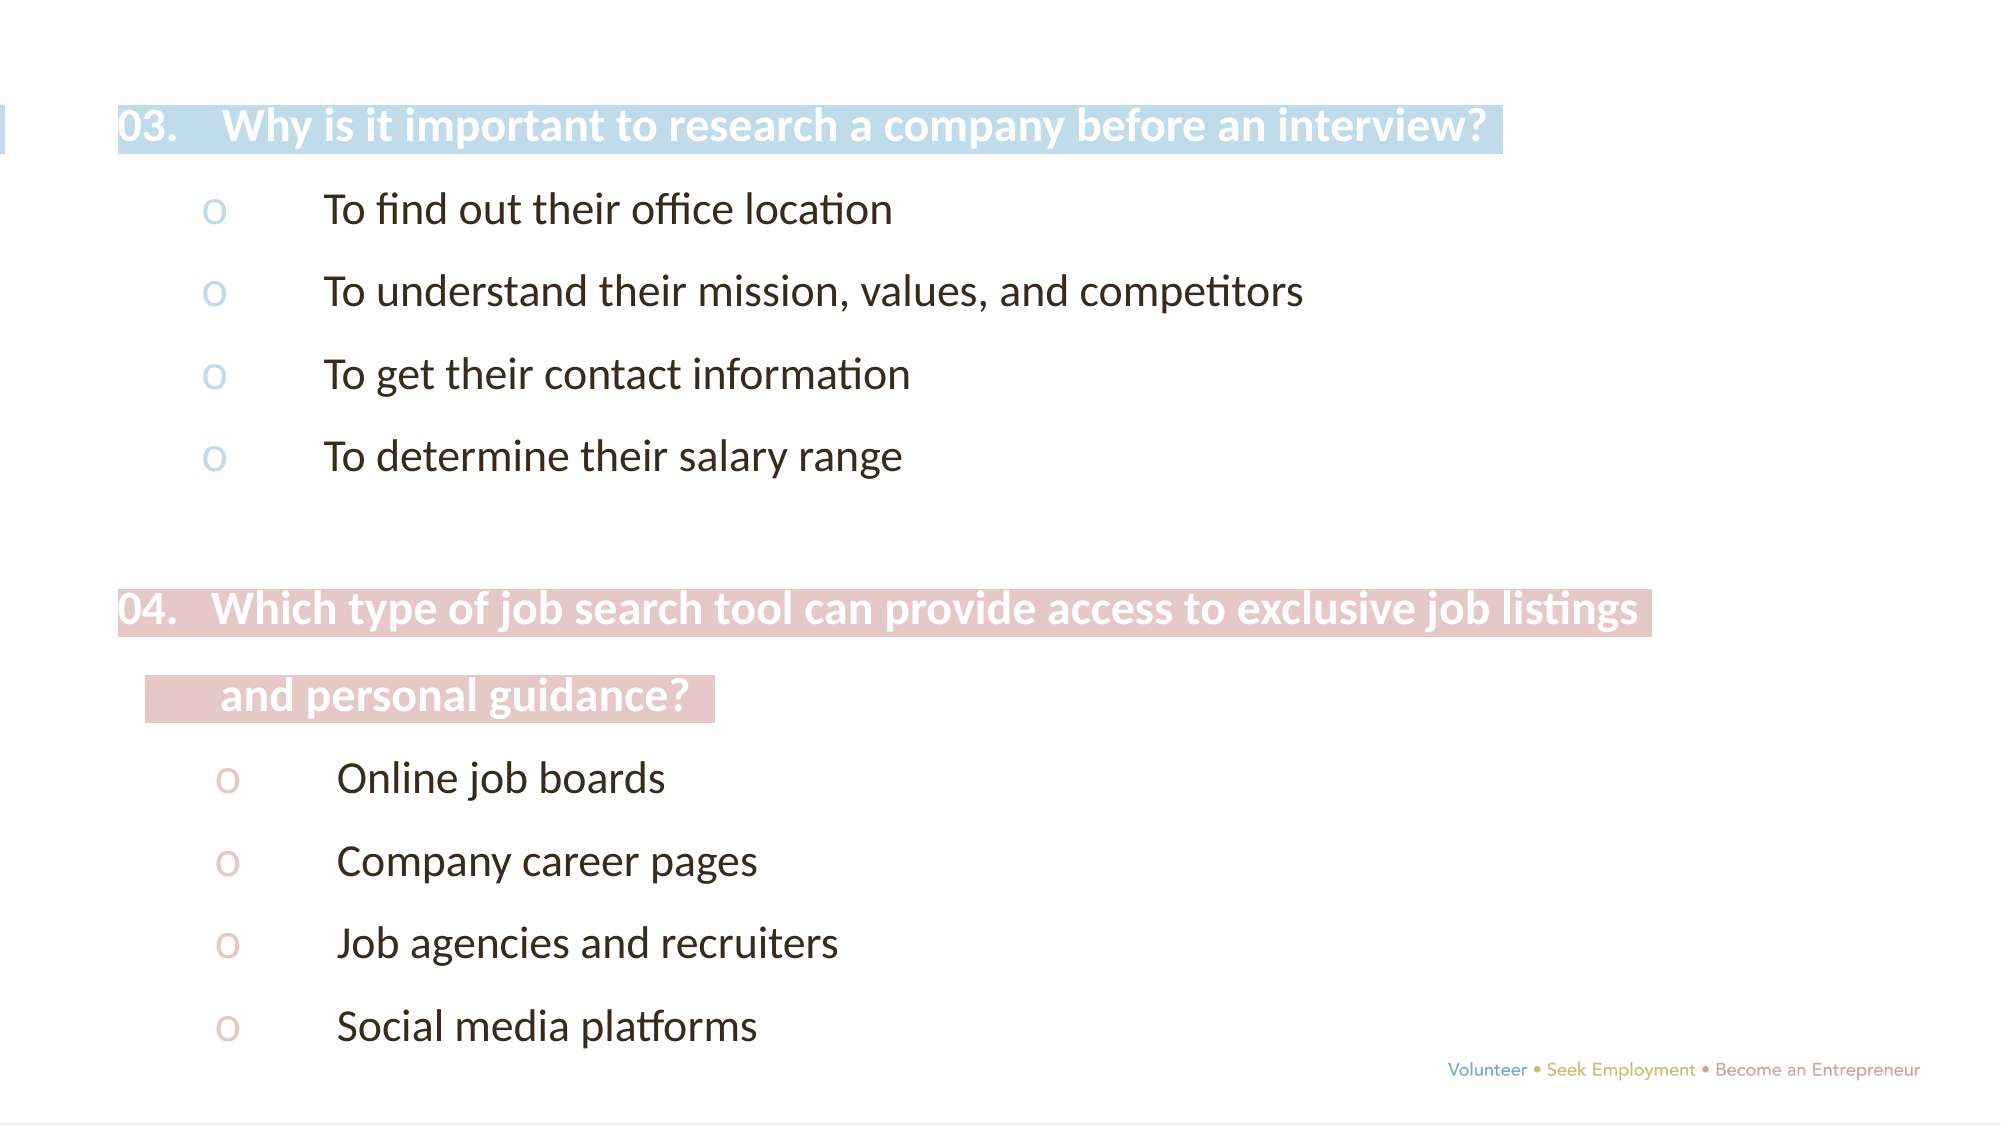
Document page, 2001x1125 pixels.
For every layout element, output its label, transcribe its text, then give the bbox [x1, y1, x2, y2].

text_box 03. Why is it important to research a company before an interview?. o To find out their office location o To understand their mission, values, and competitors o To get their contact information o To determine their salary range 04. Which type of job search tool can provide access to exclusive job listings and personal guidance? . o Online job boards o Company career pages o Job agencies and recruiters o Social media platforms [0, 57, 1830, 1125]
picture [1830, 1046, 1971, 1103]
